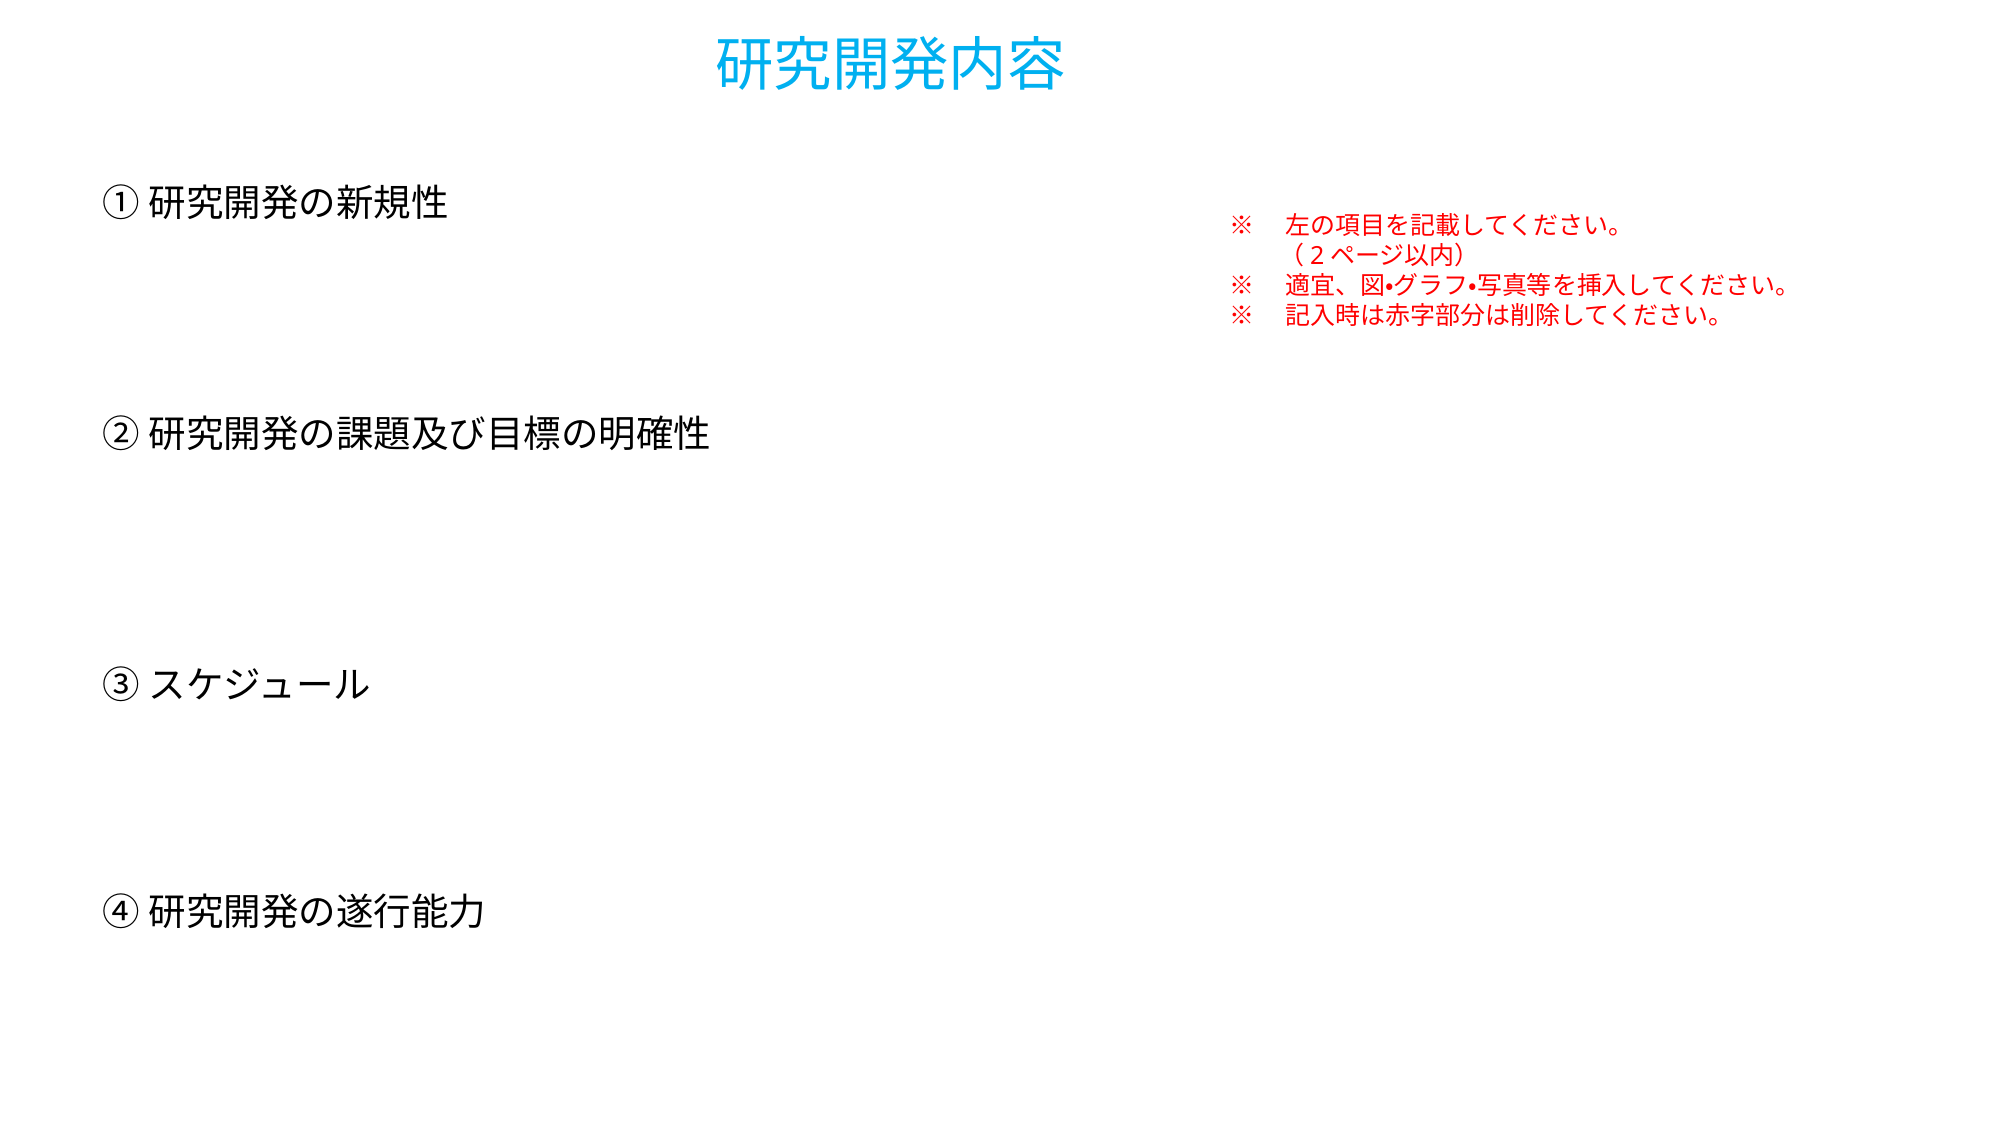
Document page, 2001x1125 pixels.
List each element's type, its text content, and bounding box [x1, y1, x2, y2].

text_box ※ 左の項目を記載してください。 （2ページ以内） ※ 適宜、図・グラフ・写真等を挿入してください。 ※ 記入時は赤字部分は削除してください。 [1214, 202, 1850, 367]
text_box 研究開発内容 [340, 16, 1441, 107]
text_box ②研究開発の課題及び目標の明確性 [87, 402, 838, 463]
text_box ①研究開発の新規性 [87, 172, 838, 232]
text_box ④研究開発の遂行能力 [87, 880, 838, 941]
text_box ③スケジュール [87, 653, 838, 714]
